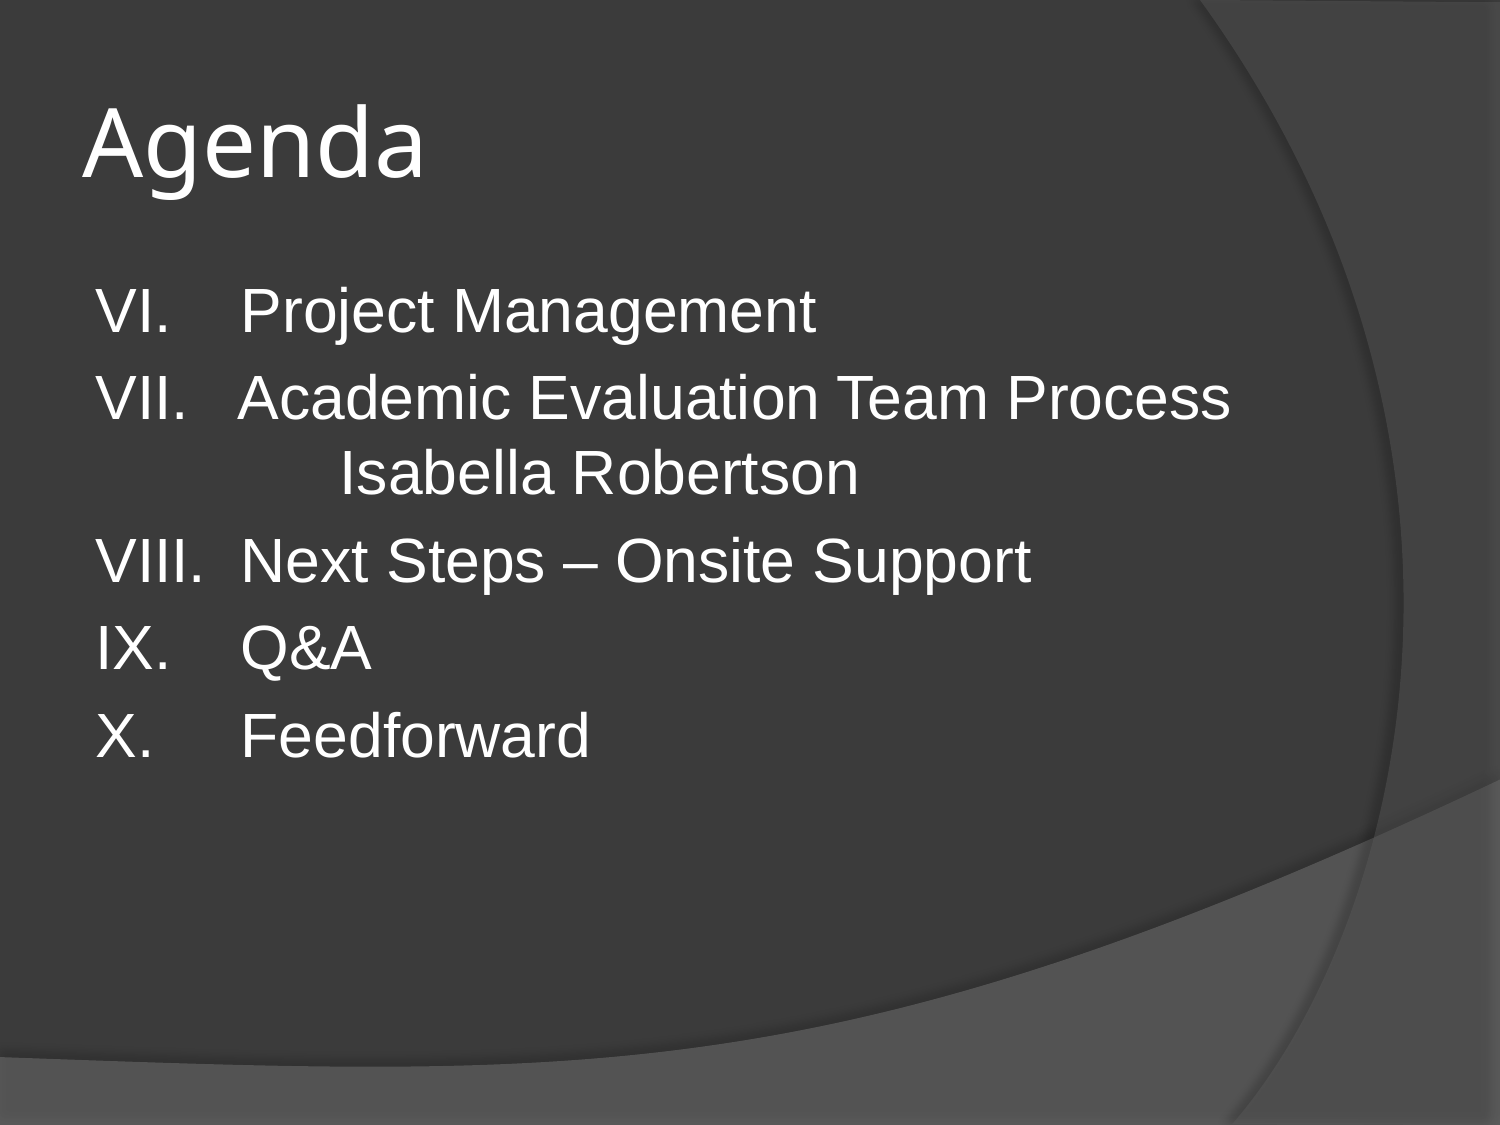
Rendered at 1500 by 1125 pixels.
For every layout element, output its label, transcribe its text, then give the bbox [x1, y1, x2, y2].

list VI. Project Management VII. Academic Evaluation Team Process Isabella Robertson VIII. Next Steps – Onsite Support IX. Q&A X. Feedforward [75, 262, 1300, 1005]
title Agenda [75, 45, 1300, 233]
